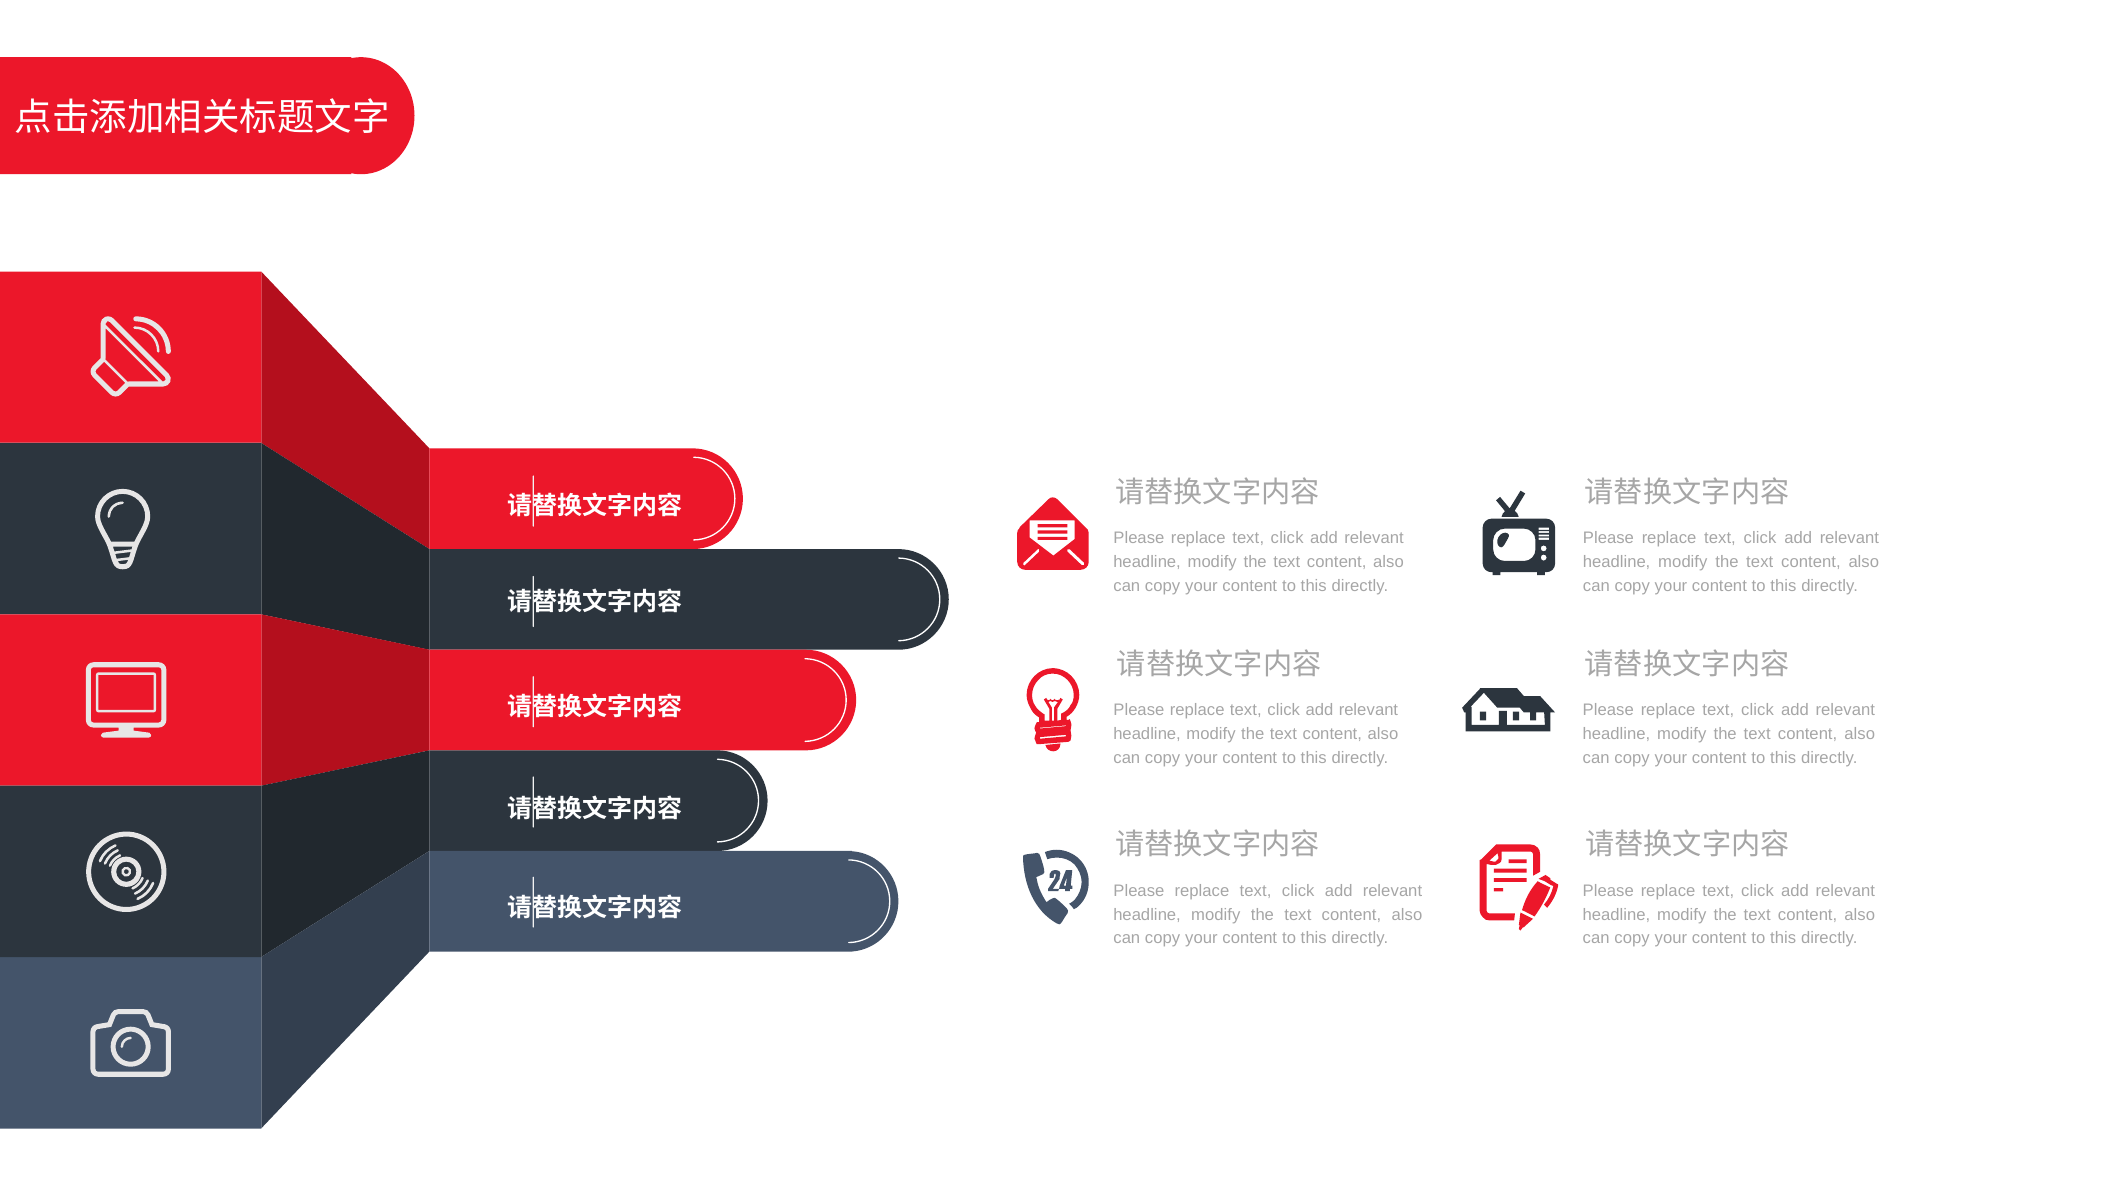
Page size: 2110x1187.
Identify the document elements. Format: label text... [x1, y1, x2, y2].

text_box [1098, 811, 1438, 954]
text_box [1098, 630, 1414, 774]
text_box [1462, 688, 1556, 732]
text_box [1023, 852, 1069, 925]
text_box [1568, 458, 1895, 602]
text_box 点击添加相关标题文字 [0, 85, 415, 146]
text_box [1098, 458, 1419, 602]
text_box [1518, 912, 1534, 931]
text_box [0, 271, 949, 1129]
text_box [1496, 490, 1526, 517]
text_box [1026, 668, 1080, 752]
text_box [1479, 844, 1541, 921]
text_box [1017, 497, 1089, 570]
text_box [1567, 630, 1891, 774]
text_box [1482, 518, 1556, 576]
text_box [1567, 811, 1891, 954]
text_box [1522, 874, 1559, 917]
text_box [1044, 849, 1089, 910]
